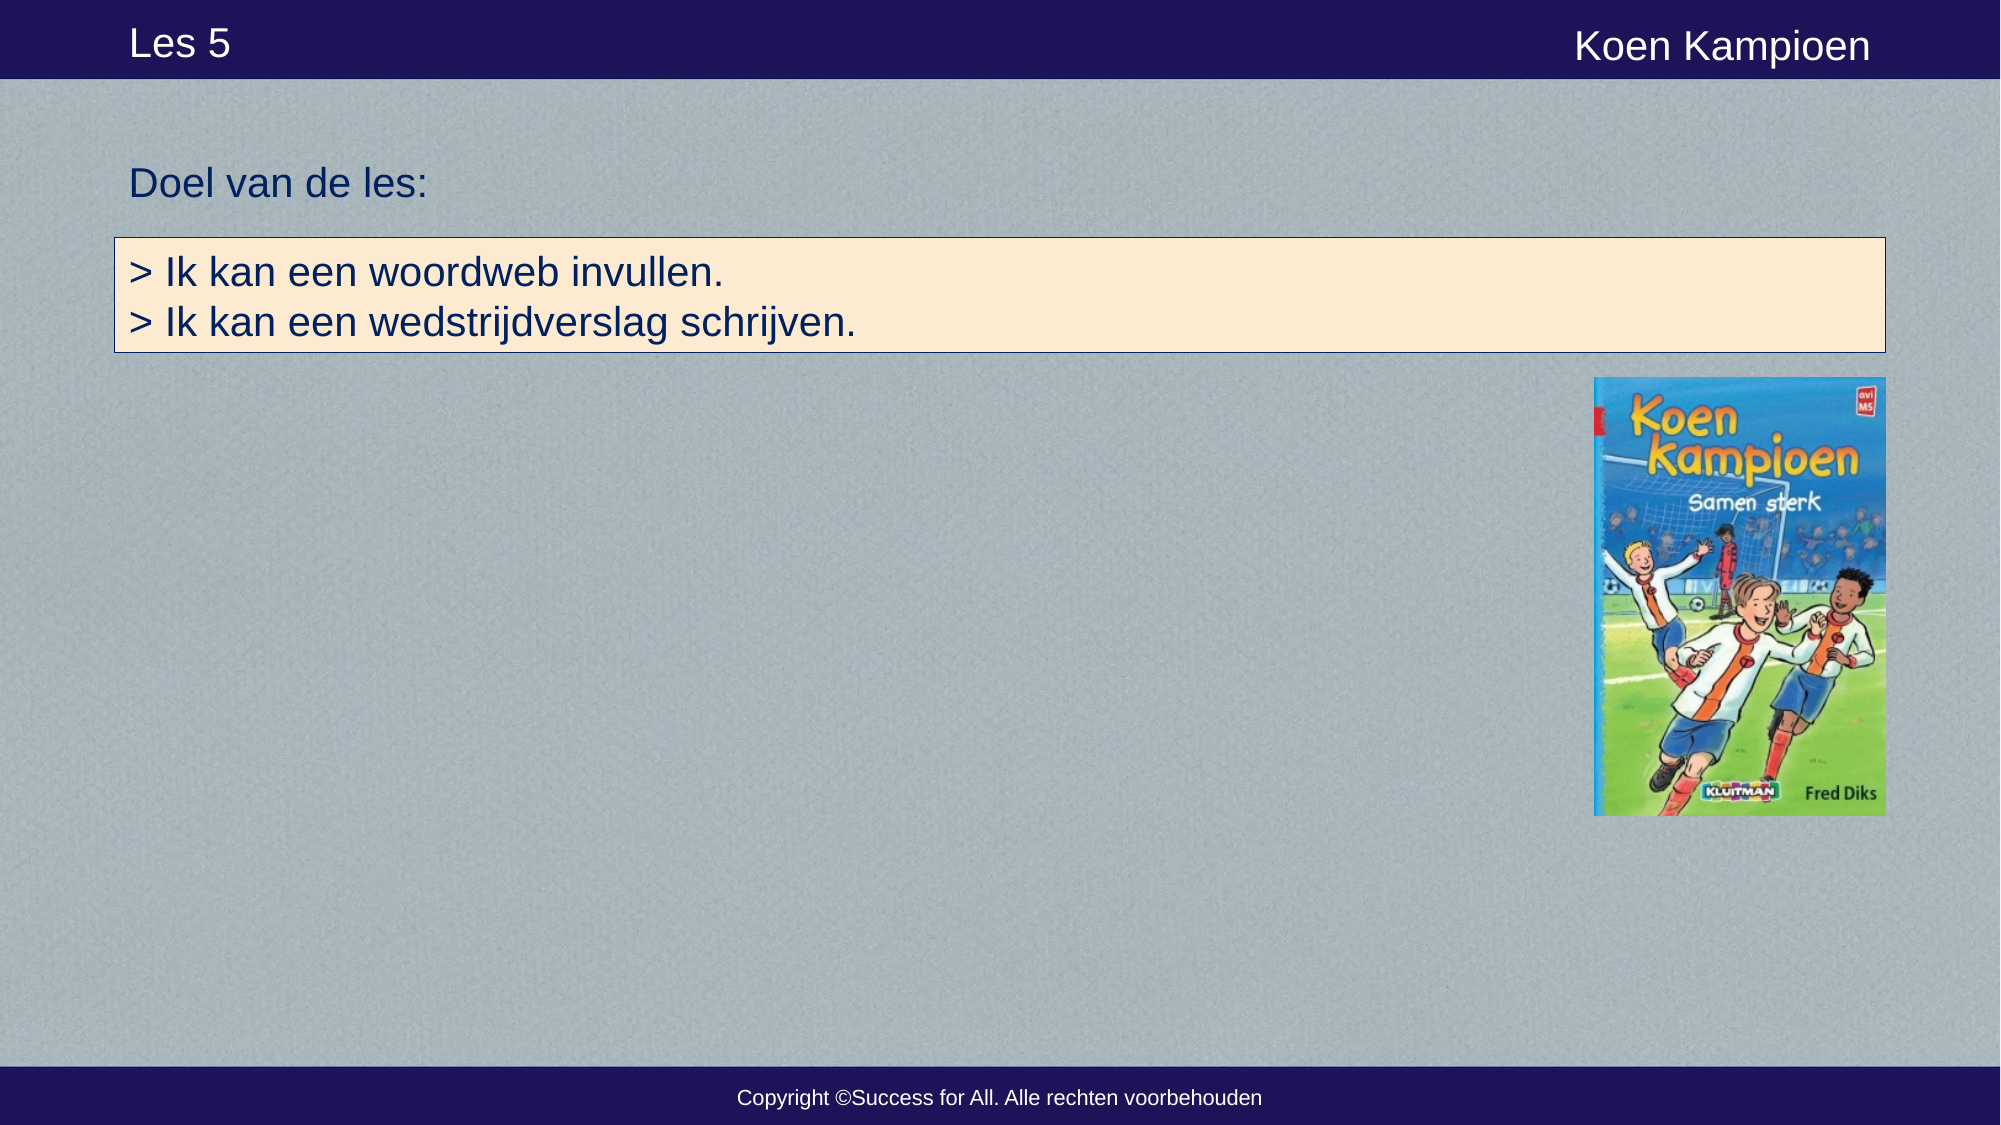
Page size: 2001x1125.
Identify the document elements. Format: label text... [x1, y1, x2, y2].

text_box Doel van de les: [113, 148, 1635, 214]
picture [0, 0, 2001, 1125]
text_box Copyright ©Success for All. Alle rechten voorbehouden [0, 1076, 2000, 1125]
text_box Koen Kampioen [1000, 11, 1886, 76]
text_box Les 5 [114, 8, 354, 73]
text_box > Ik kan een woordweb invullen. > Ik kan een wedstrijdverslag schrijven. [114, 237, 1886, 353]
